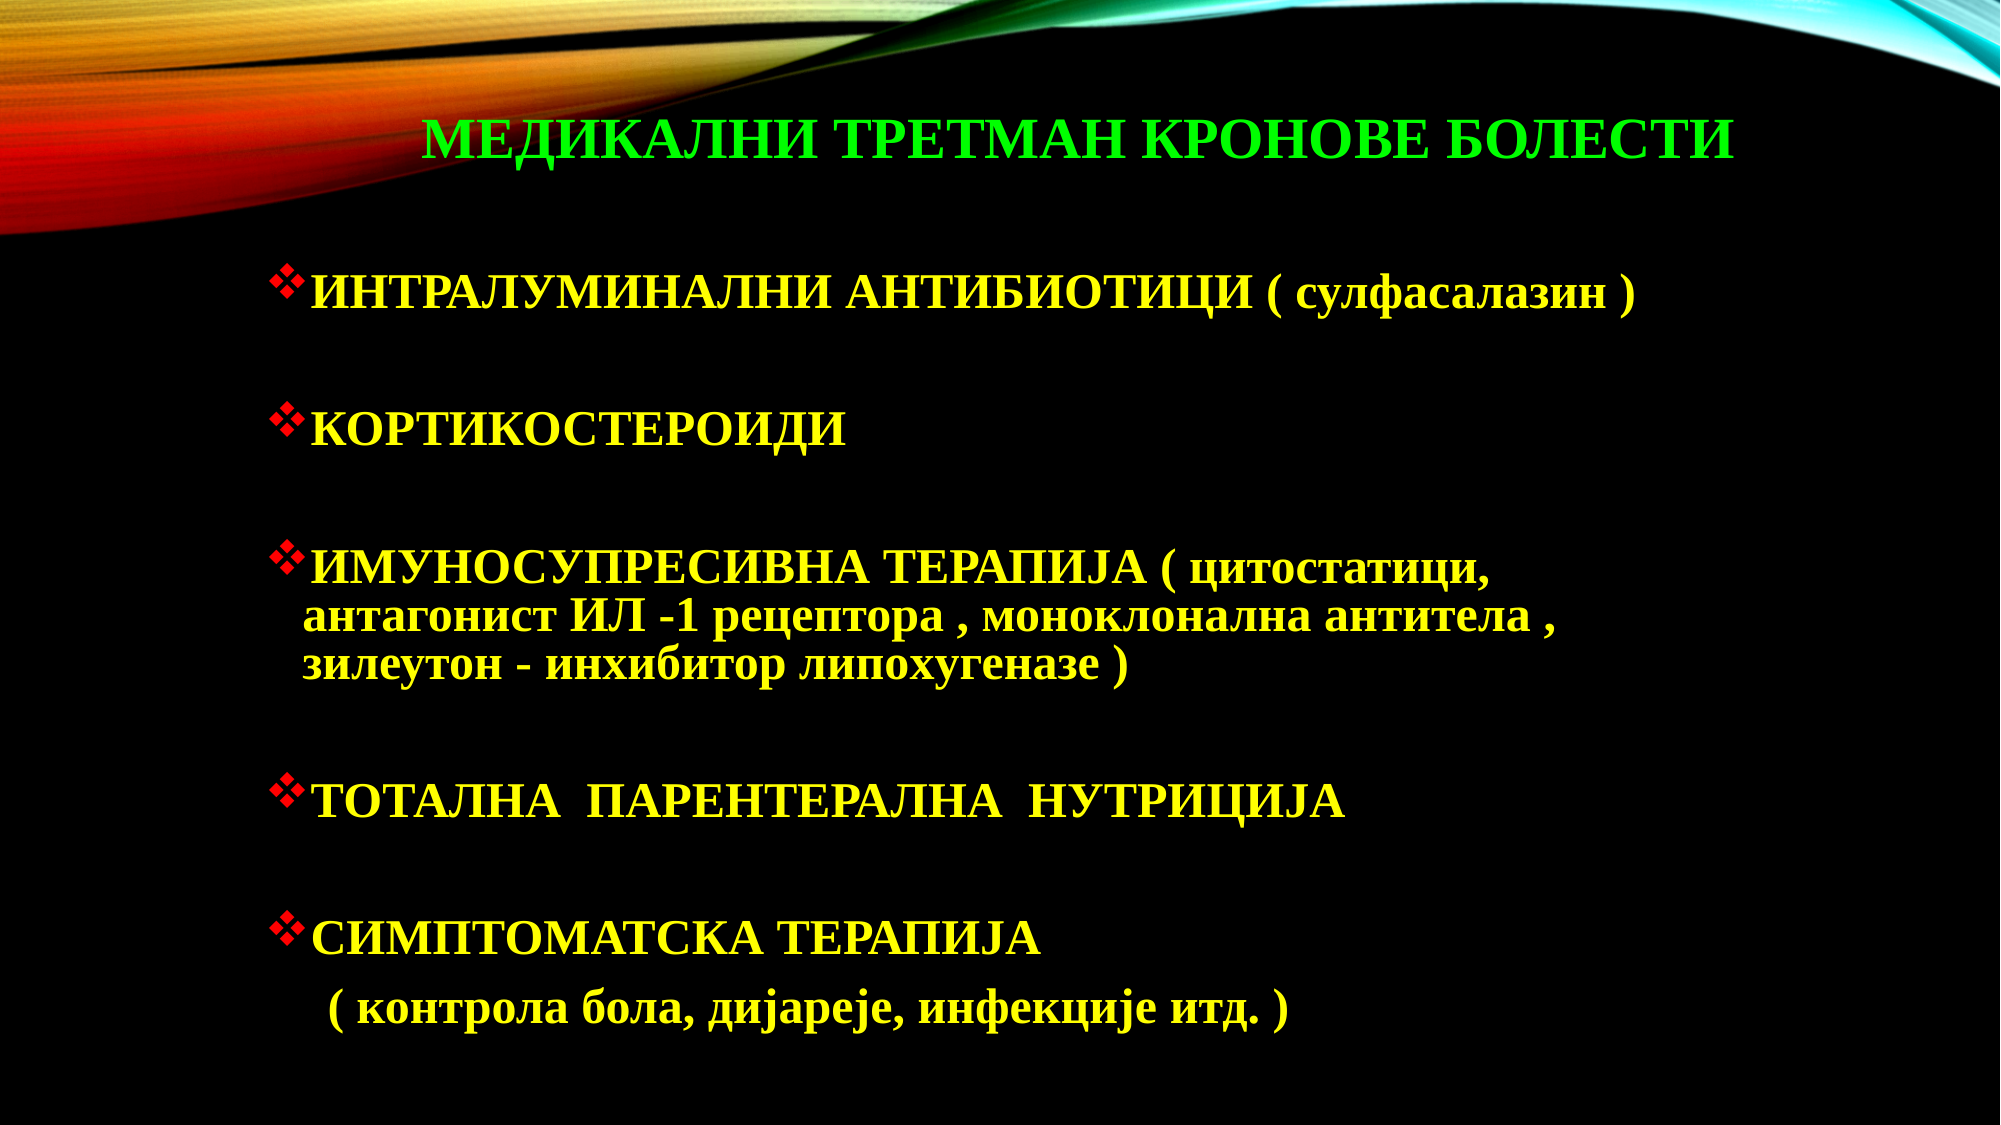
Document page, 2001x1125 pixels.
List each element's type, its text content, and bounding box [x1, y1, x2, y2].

list ИНТРАЛУМИНАЛНИ АНТИБИОТИЦИ ( сулфасалазин ) КОРТИКОСТЕРОИДИ ИМУНОСУПРЕСИВНА ТЕРАПИЈА ( цитостатици, антагонист ИЛ -1 рецептора , моноклонална антитела , зилеутон - инхибитор липоxyгеназе ) ТОТАЛНА ПАРЕНТЕРАЛНА НУТРИЦИЈА СИМПТОМАТСКА ТЕРАПИЈА ( контрола бола, дијареје, инфекције итд. ) [249, 262, 1750, 1125]
title МЕДИКАЛНИ ТРЕТМАН КРОНОВЕ БОЛЕСТИ [249, 45, 1750, 234]
picture [0, 0, 2000, 237]
